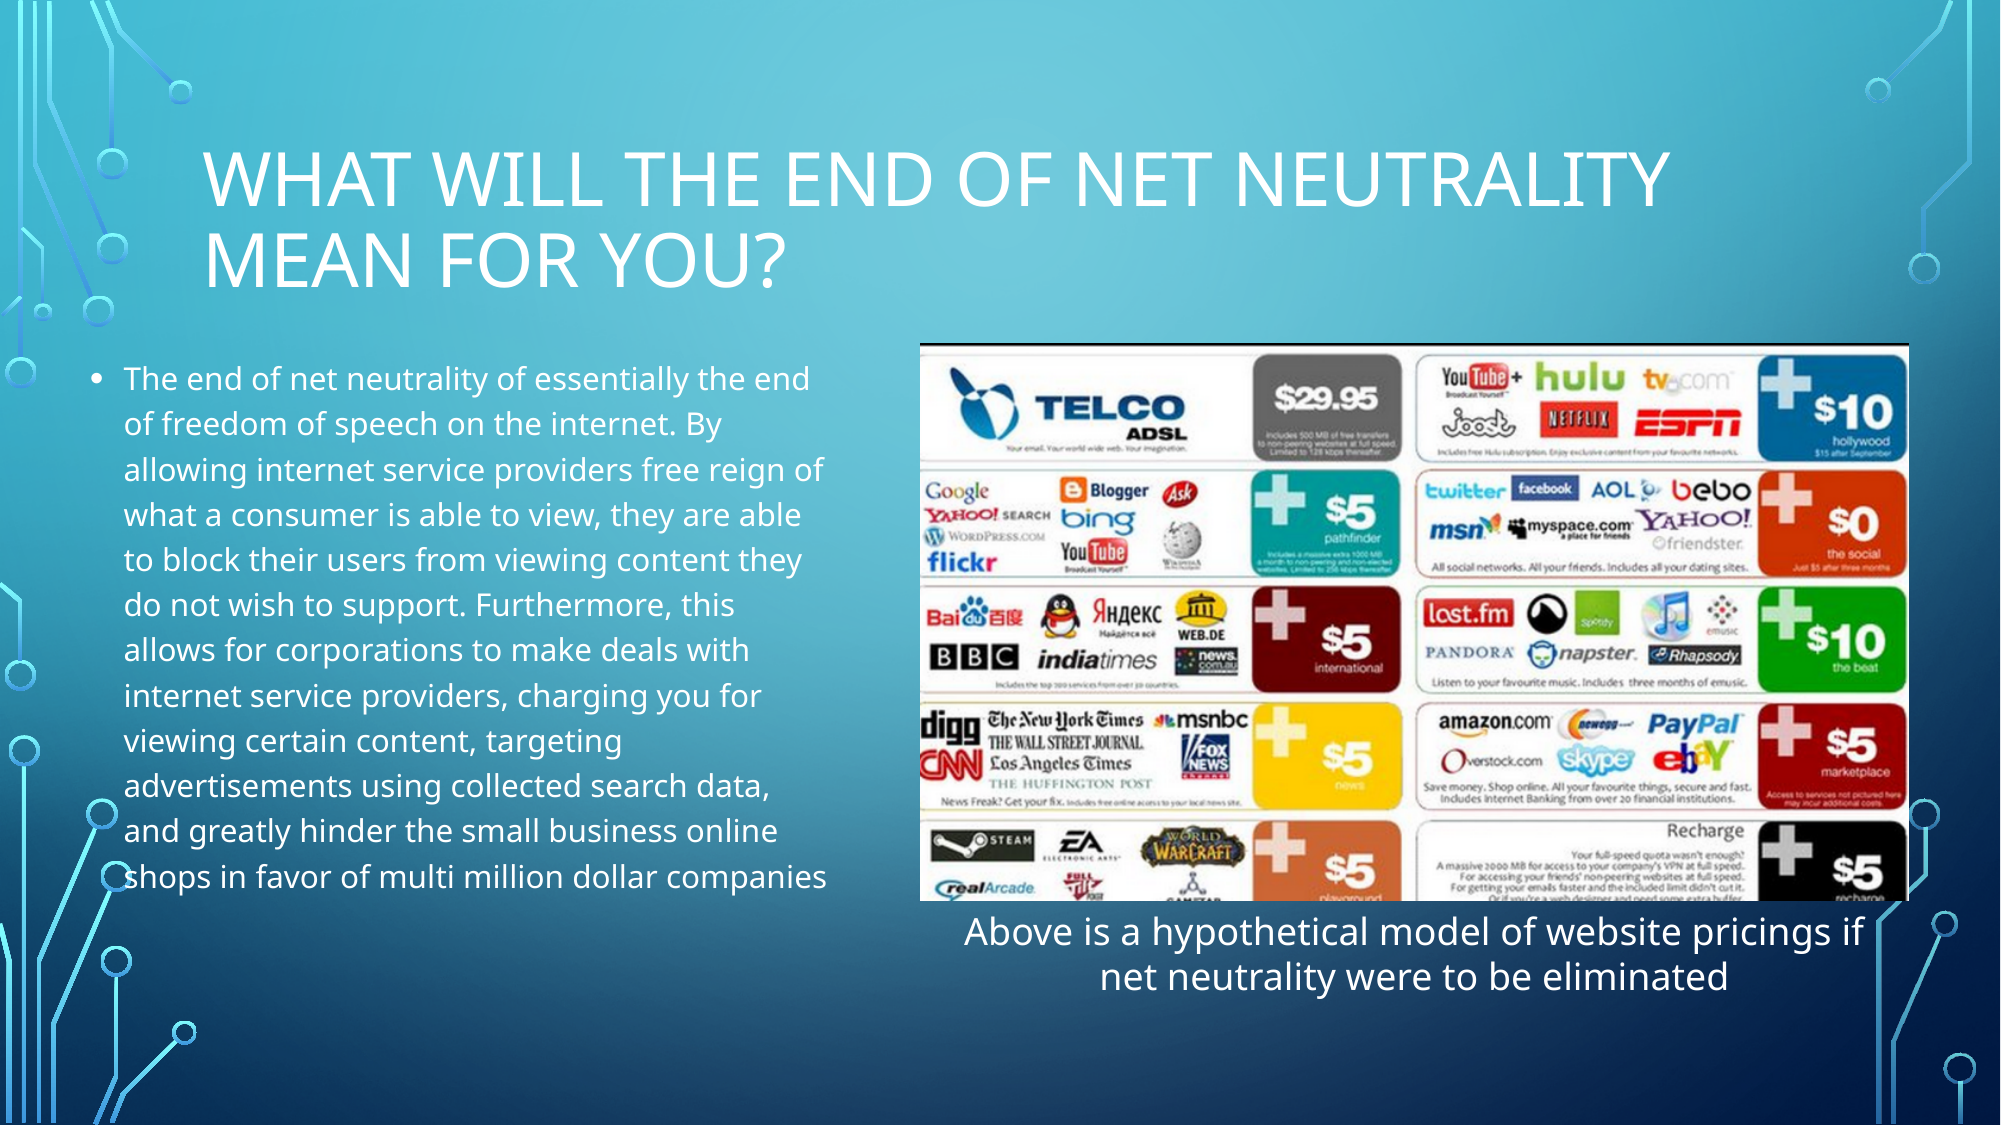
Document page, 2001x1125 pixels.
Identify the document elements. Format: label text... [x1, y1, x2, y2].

picture [920, 343, 1909, 901]
list The end of net neutrality of essentially the end of freedom of speech on the internet. By allowing internet service providers free reign of what a consumer is able to view, they are able to block their users from viewing content they do not wish to support. Furthermore, this allows for corporations to make deals with internet service providers, charging you for viewing certain content, targeting advertisements using collected search data, and greatly hinder the small business online shops in favor of multi million dollar companies [74, 343, 850, 925]
text_box Above is a hypothetical model of website pricings if net neutrality were to be eliminated [920, 901, 1909, 1050]
title What will the end of net neutrality mean for you? [187, 101, 1813, 344]
